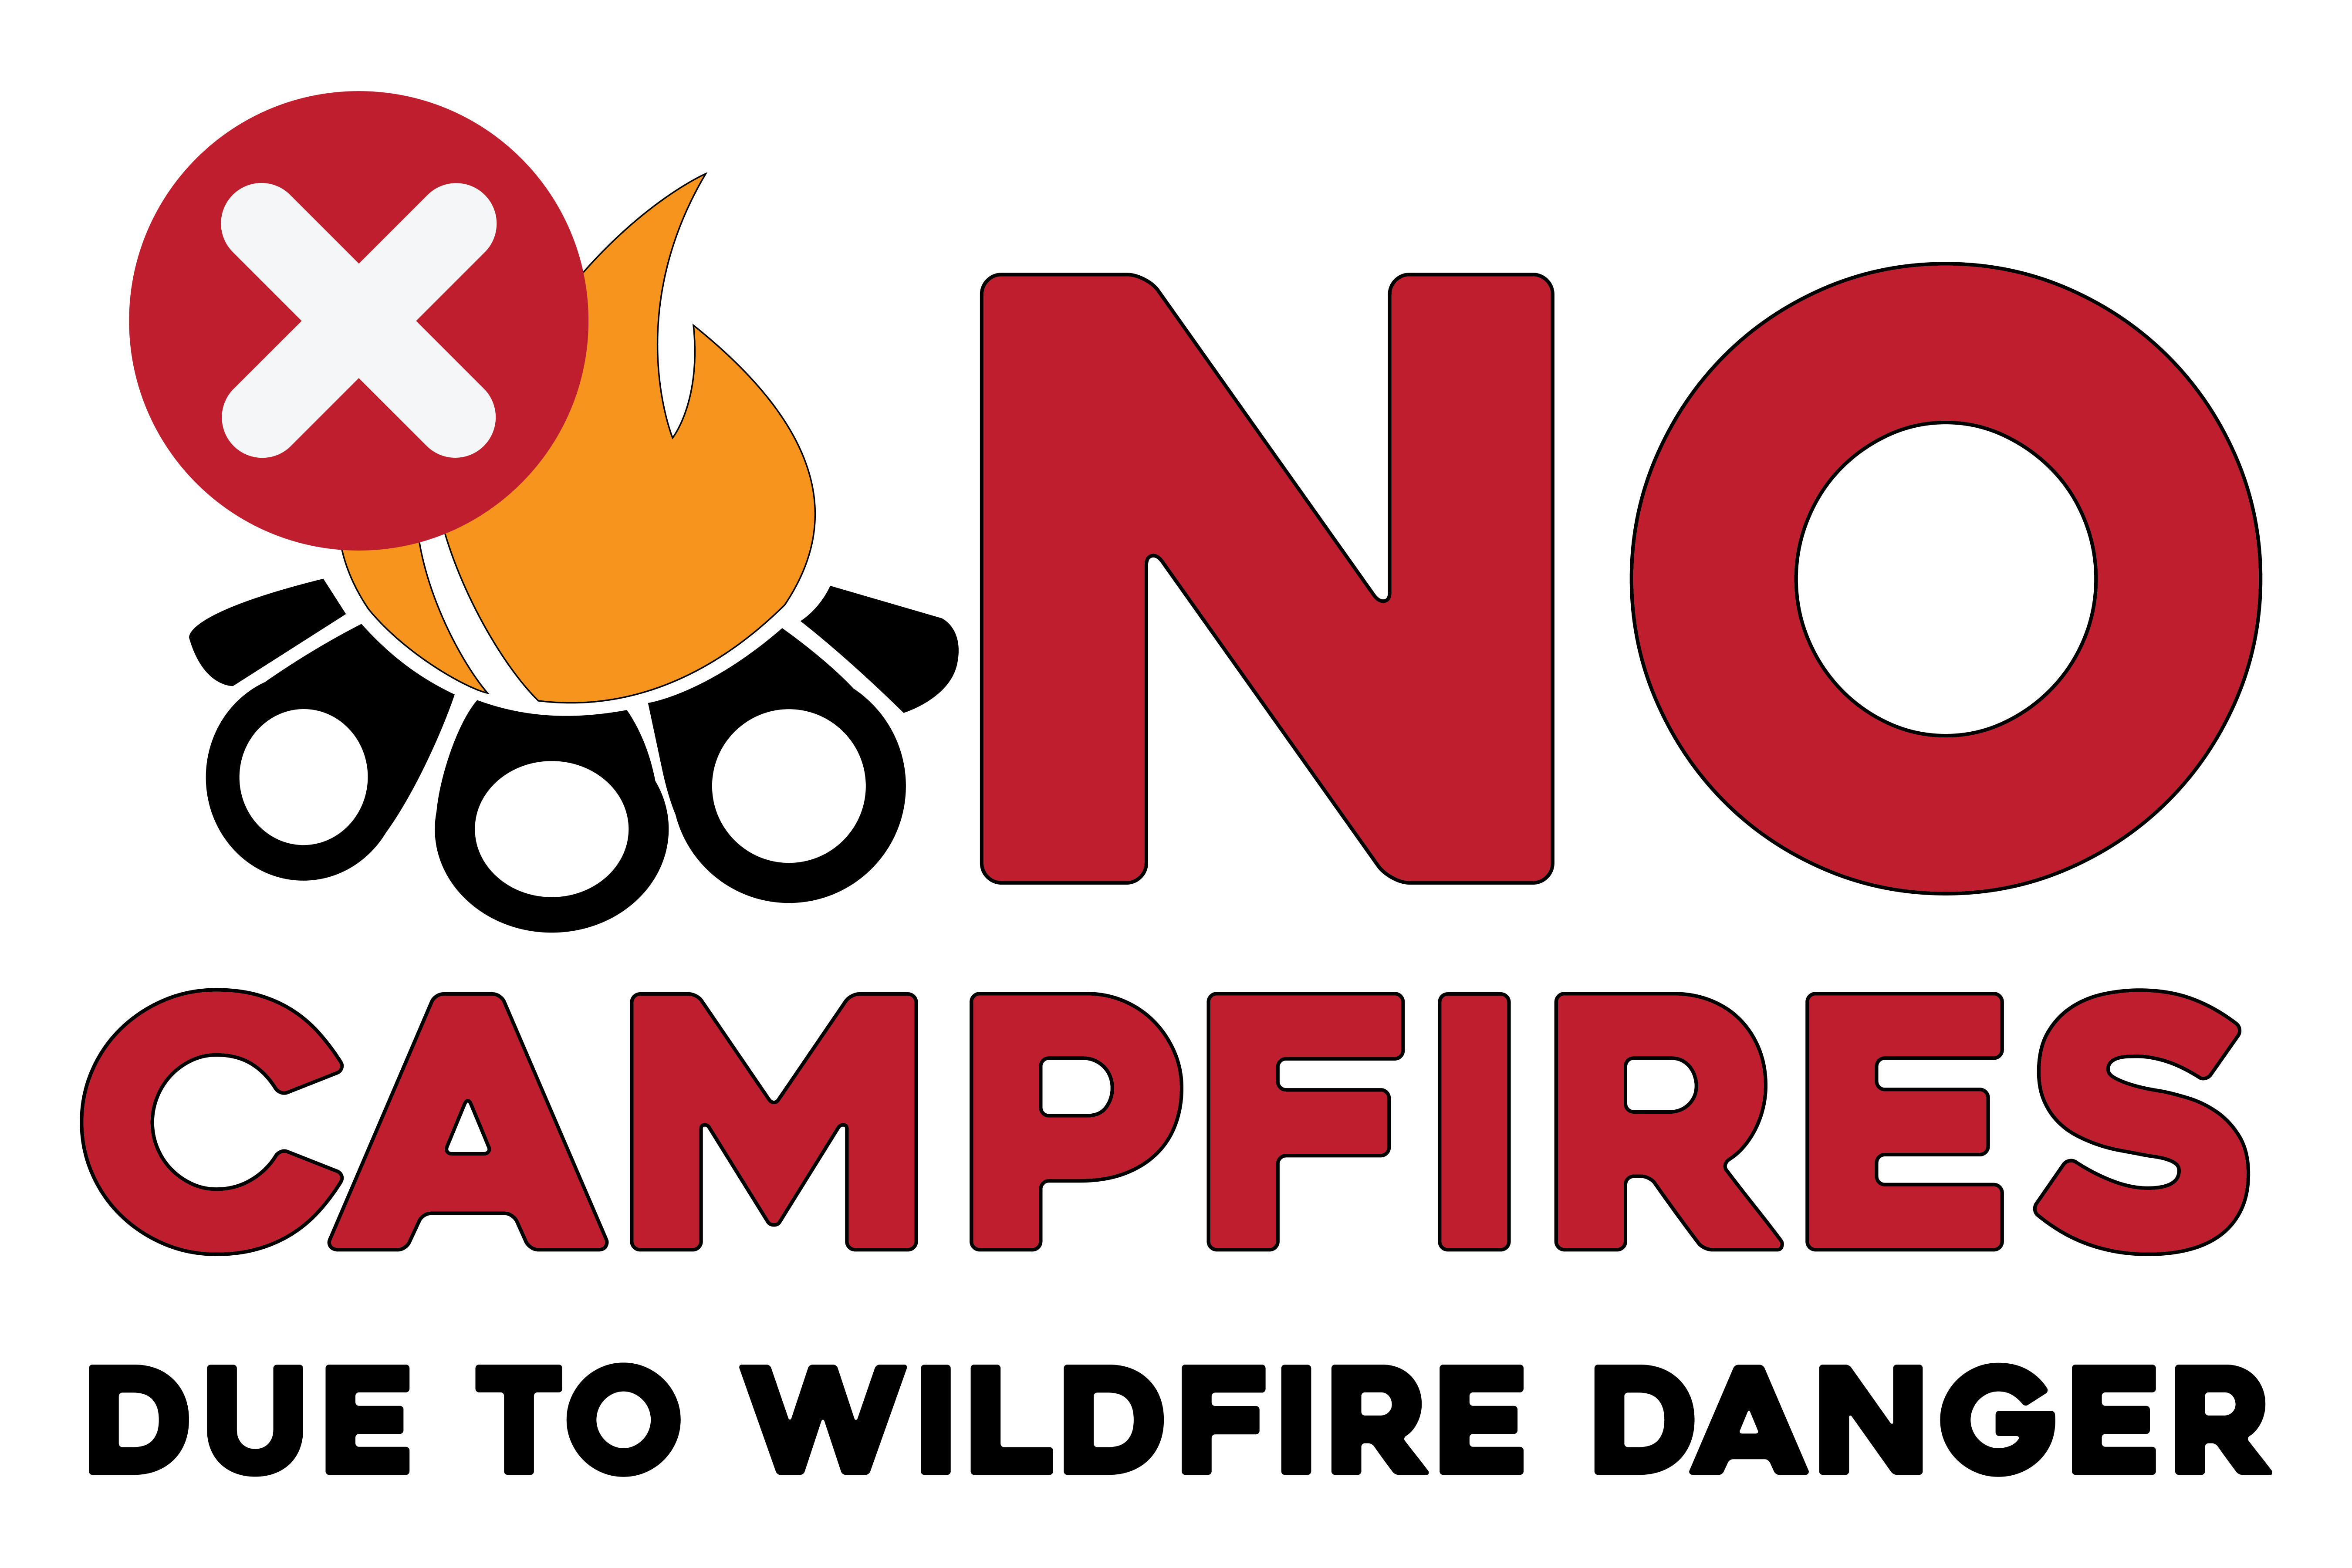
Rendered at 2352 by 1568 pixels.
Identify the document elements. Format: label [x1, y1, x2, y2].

picture [80, 91, 2272, 1477]
